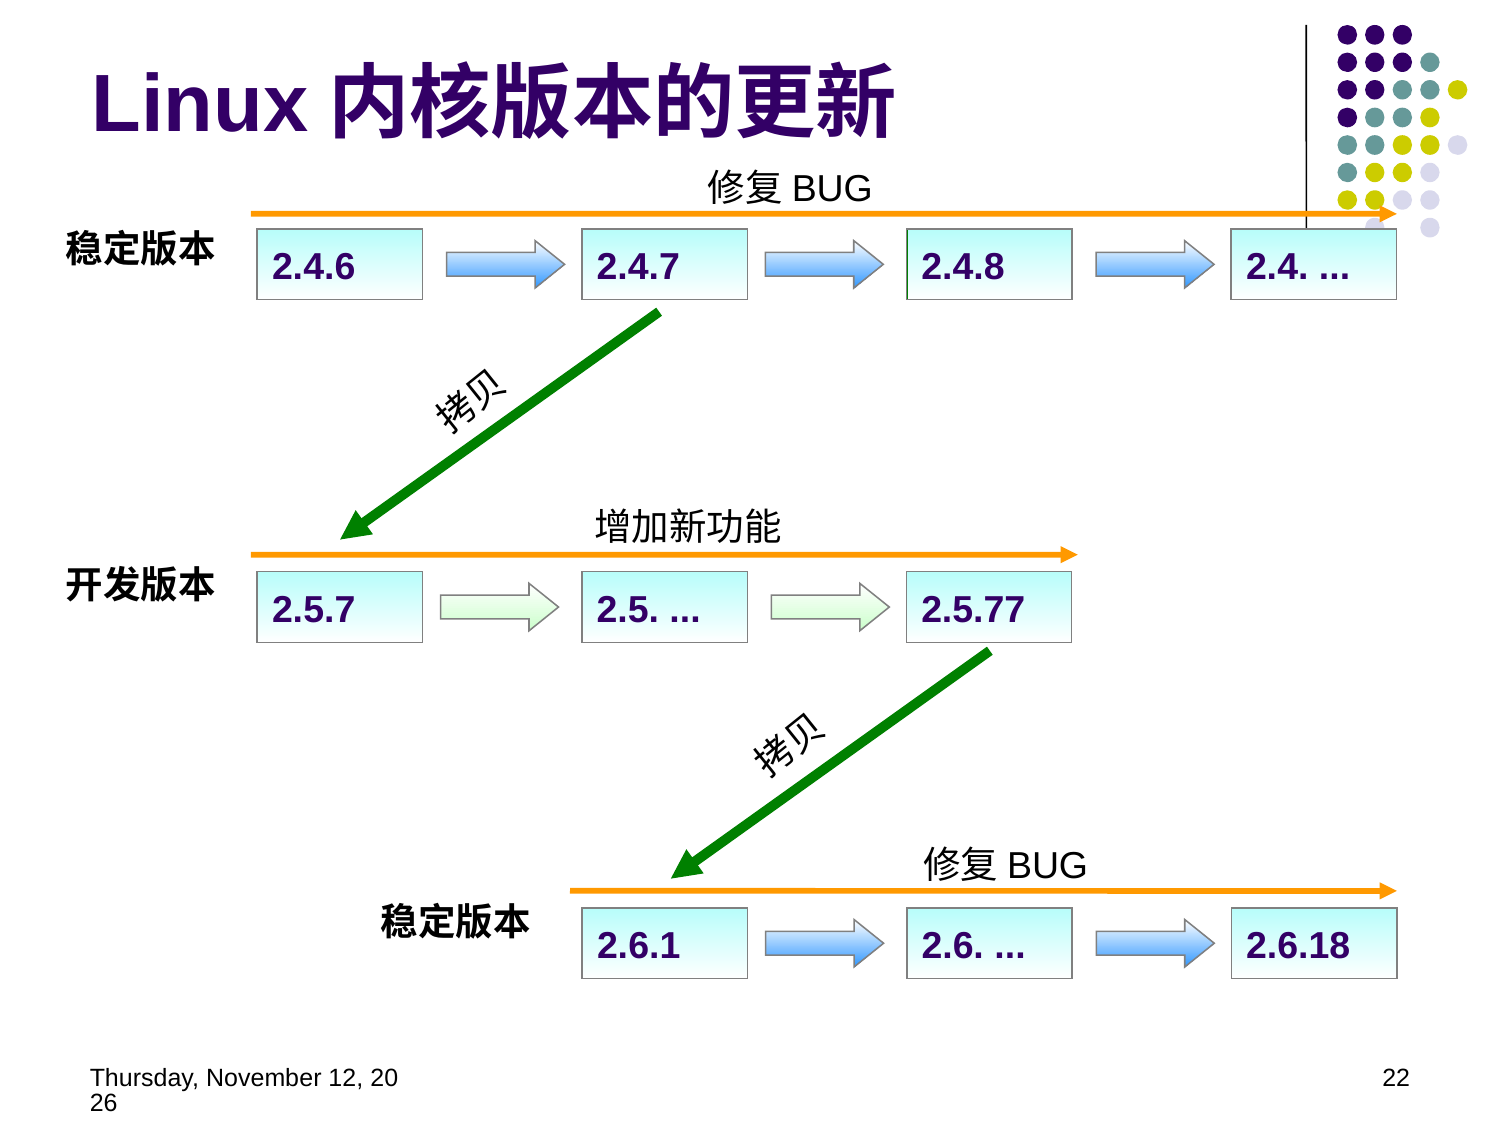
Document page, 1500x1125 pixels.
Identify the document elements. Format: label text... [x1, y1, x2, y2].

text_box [670, 652, 990, 832]
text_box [339, 311, 660, 493]
title Linux内核版本的更新 [76, 42, 1428, 230]
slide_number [75, 1024, 425, 1100]
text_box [364, 833, 1398, 979]
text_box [49, 495, 1079, 643]
slide_number 22 [1074, 1024, 1425, 1100]
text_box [49, 156, 1398, 300]
